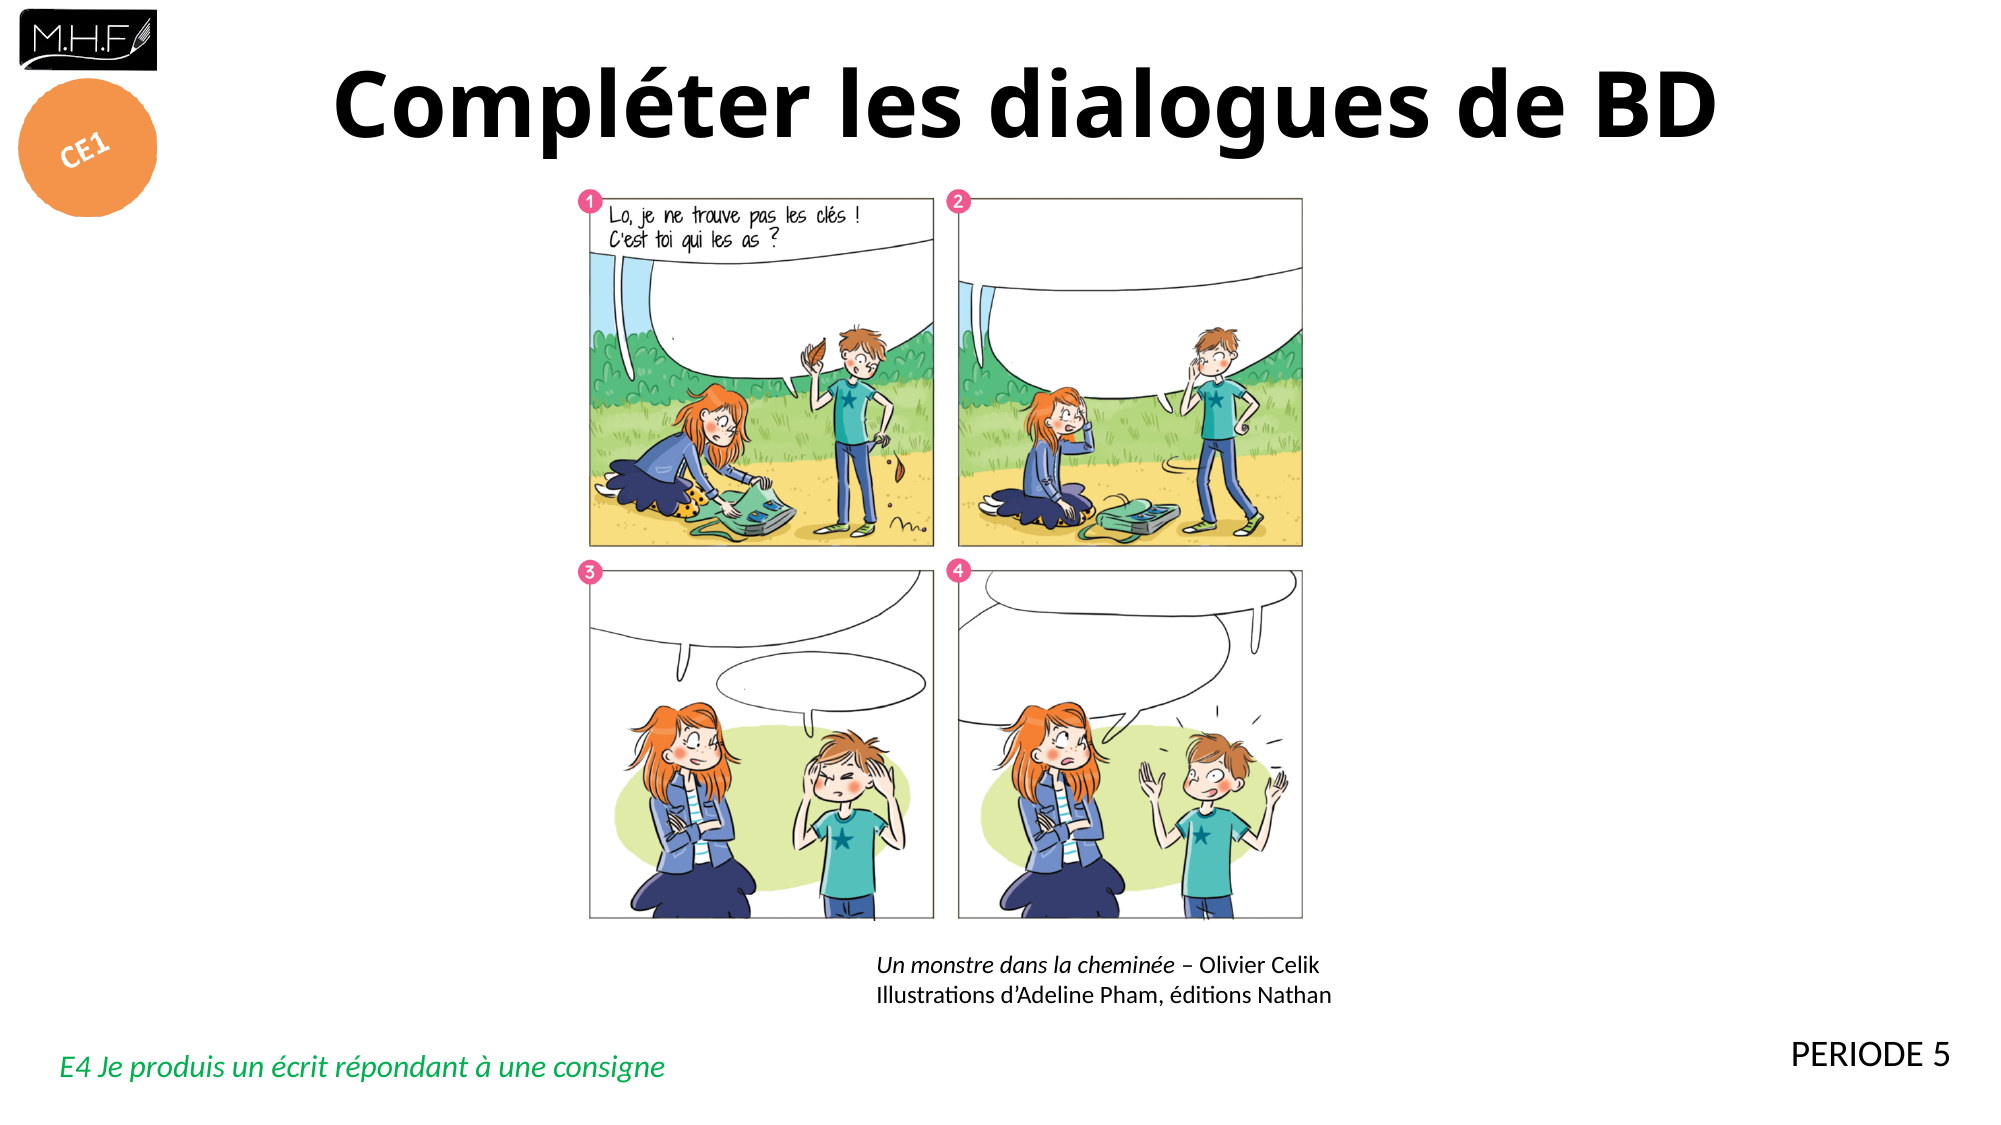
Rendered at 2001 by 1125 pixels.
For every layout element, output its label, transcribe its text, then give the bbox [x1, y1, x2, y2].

text_box PERIODE 5 [1362, 1021, 1967, 1082]
text_box Un monstre dans la cheminée – Olivier Celik Illustrations d’Adeline Pham, éditions Nathan [861, 941, 1578, 1017]
picture [571, 185, 1303, 921]
picture [16, 7, 157, 74]
picture [18, 78, 157, 218]
title Compléter les dialogues de BD [316, 0, 1863, 218]
text_box E4 Je produis un écrit répondant à une consigne [44, 1038, 1346, 1092]
